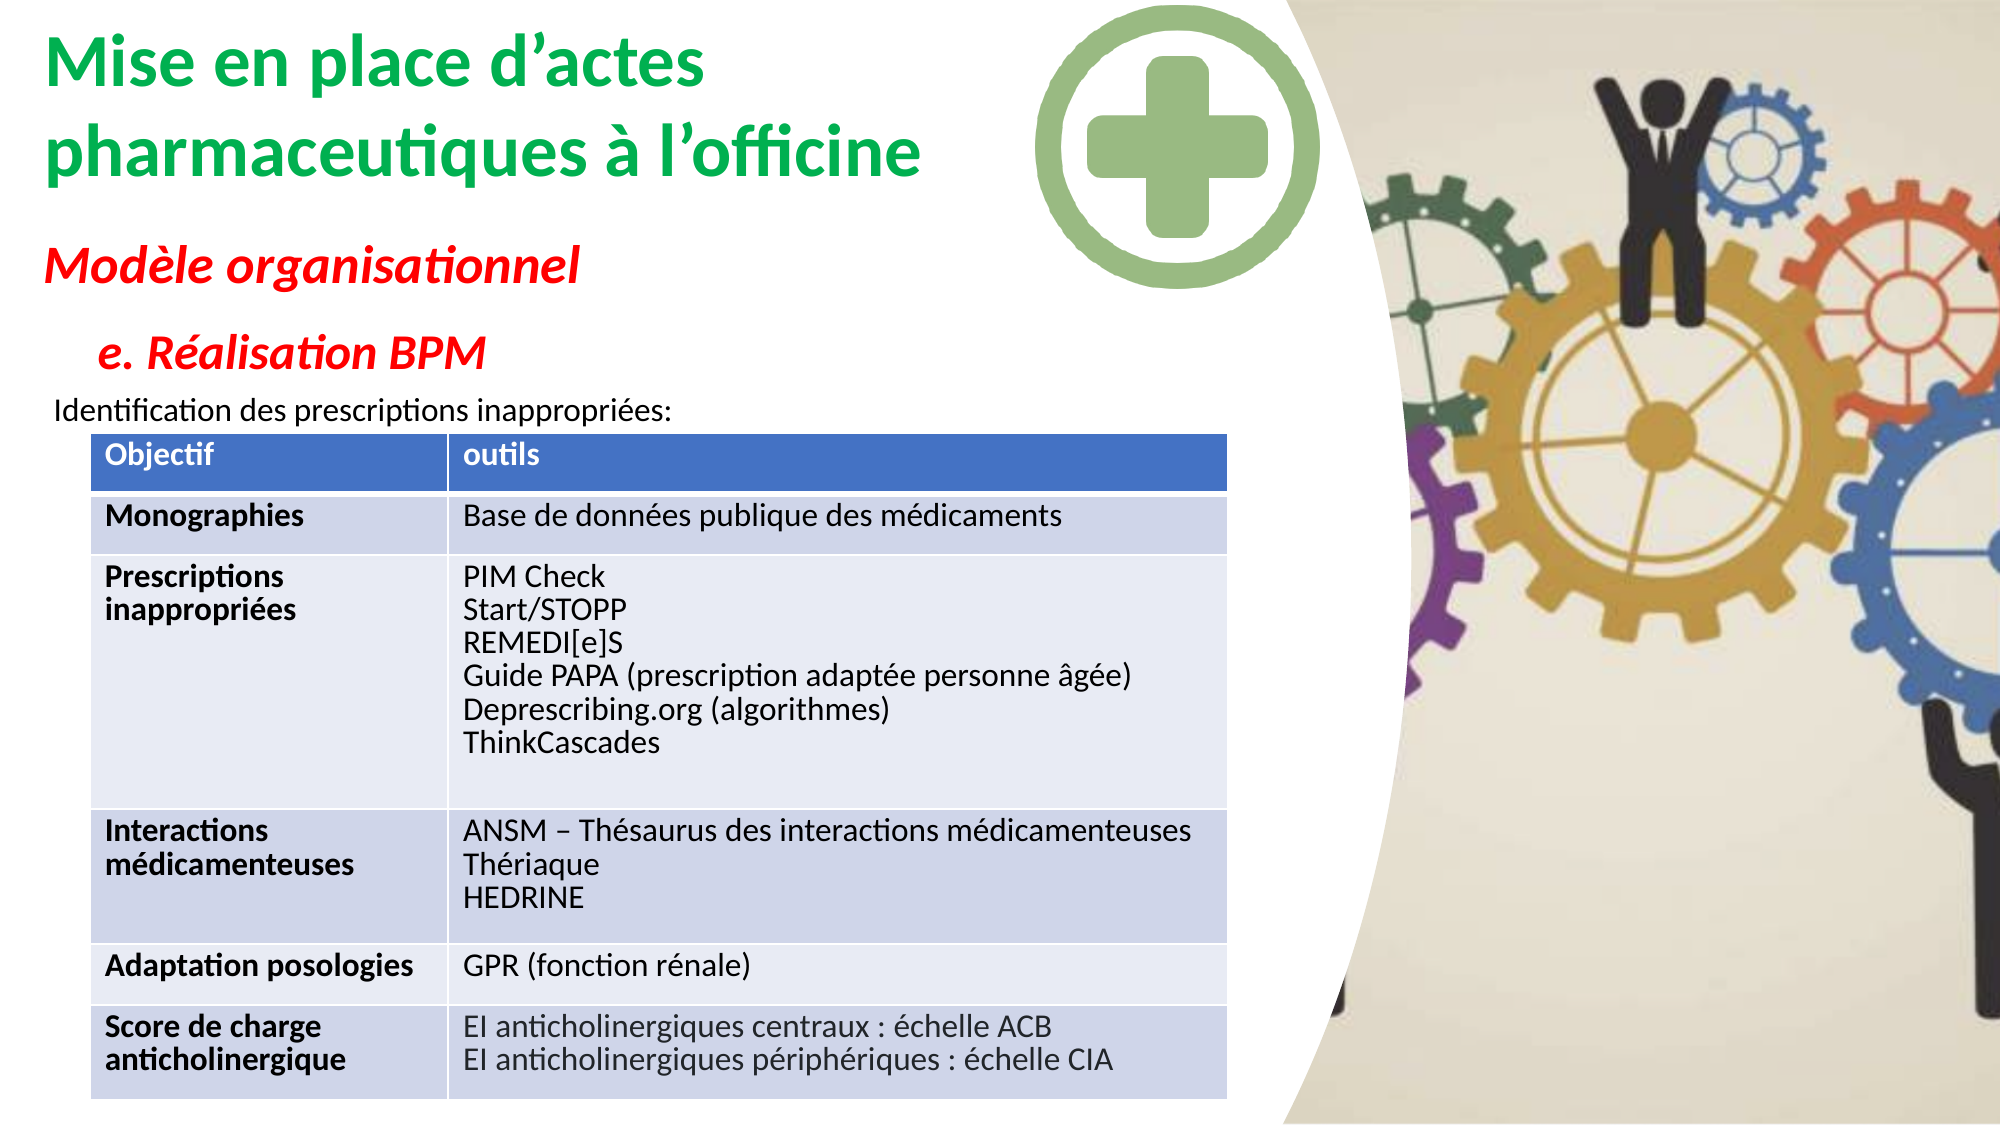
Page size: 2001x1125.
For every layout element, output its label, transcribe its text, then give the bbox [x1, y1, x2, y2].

text_box Modèle organisationnel [28, 202, 900, 304]
picture [999, 0, 2000, 1125]
title e. Réalisation BPM [82, 287, 954, 380]
table_cell ANSM – Thésaurus des interactions médicamenteuses Thériaque HEDRINE [449, 810, 1227, 943]
table_cell Interactions médicamenteuses [91, 810, 447, 943]
table_cell Monographies [91, 497, 447, 554]
table_cell GPR (fonction rénale) [449, 945, 1227, 1004]
table_cell Prescriptions inappropriées [91, 556, 447, 808]
table_header Objectif [91, 434, 447, 491]
table_header outils [449, 434, 1227, 491]
table_cell PIM Check Start/STOPP REMEDI[e]S Guide PAPA (prescription adaptée personne âgée) Deprescribing.org (algorithmes) ThinkCascades [449, 556, 1227, 808]
table_cell Adaptation posologies [91, 945, 447, 1004]
table_cell Score de charge anticholinergique [91, 1006, 447, 1099]
text_box Mise en place d’actes pharmaceutiques à l’officine [29, 4, 999, 199]
table_cell EI anticholinergiques centraux : échelle ACB EI anticholinergiques périphériques : échelle CIA [449, 1006, 1227, 1099]
table_cell Base de données publique des médicaments [449, 497, 1227, 554]
text_box Identification des prescriptions inappropriées: [39, 380, 1142, 436]
